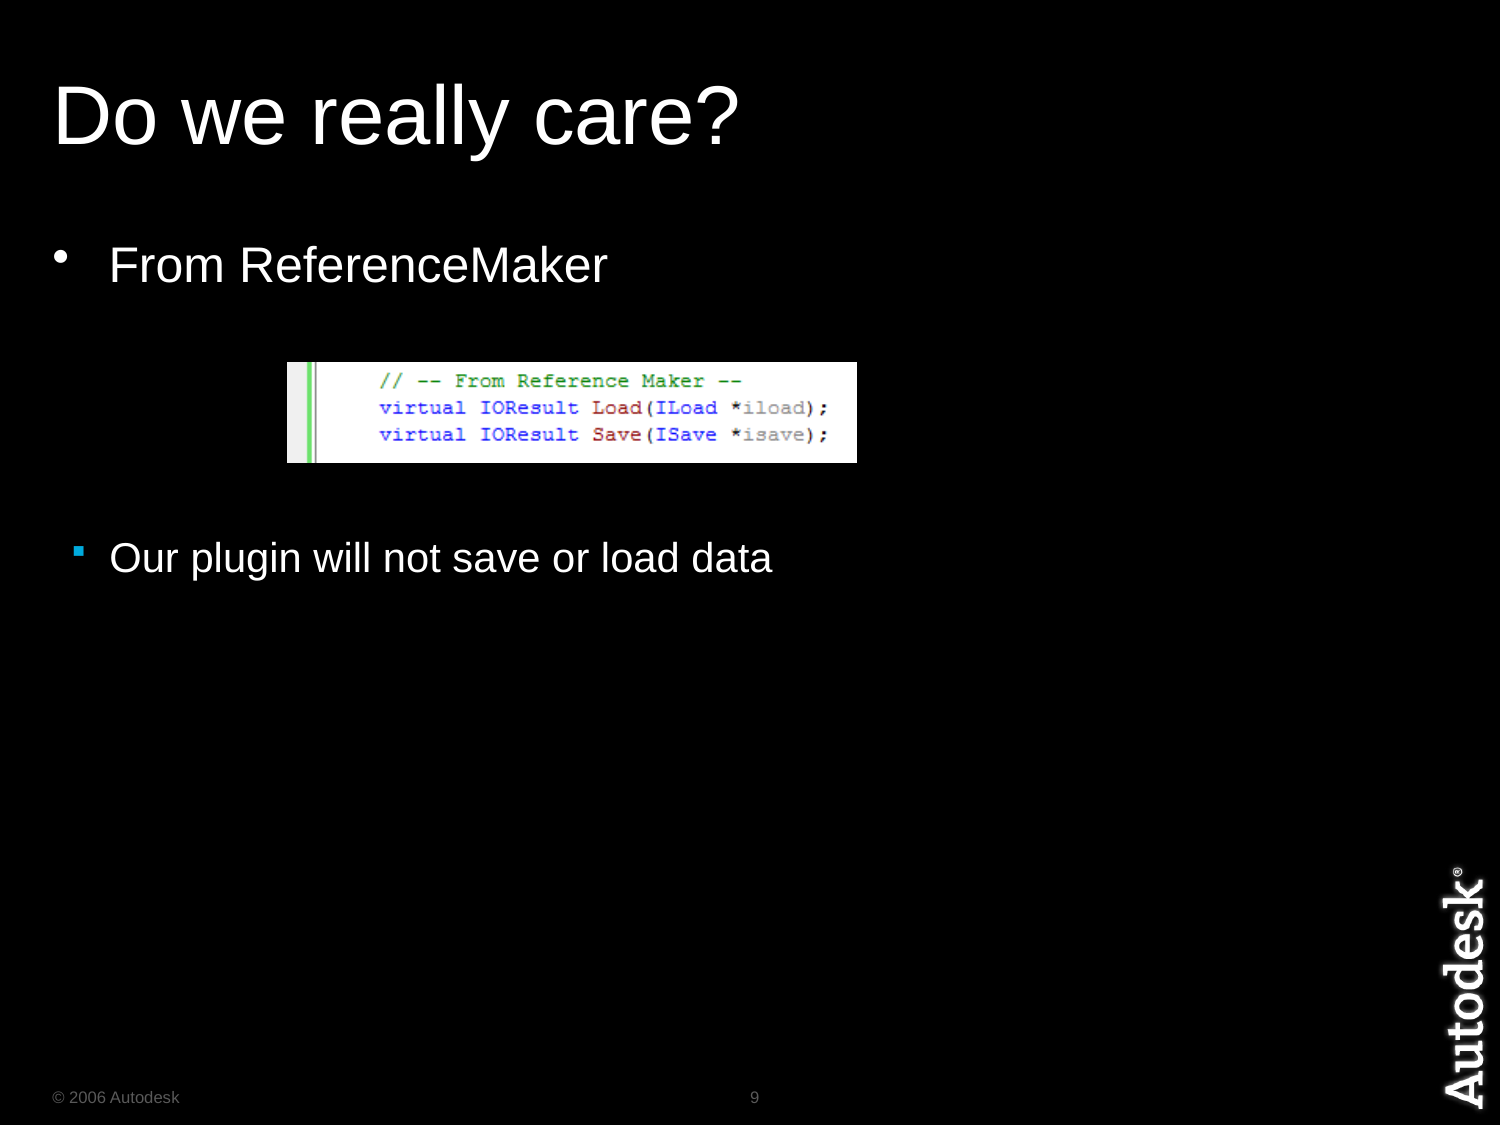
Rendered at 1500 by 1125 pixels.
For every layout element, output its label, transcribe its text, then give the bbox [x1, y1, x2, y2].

picture [1402, 0, 1500, 1125]
title Do we really care? [52, 22, 1401, 211]
list From ReferenceMaker Our plugin will not save or load data [52, 231, 1401, 1073]
picture [287, 362, 857, 463]
